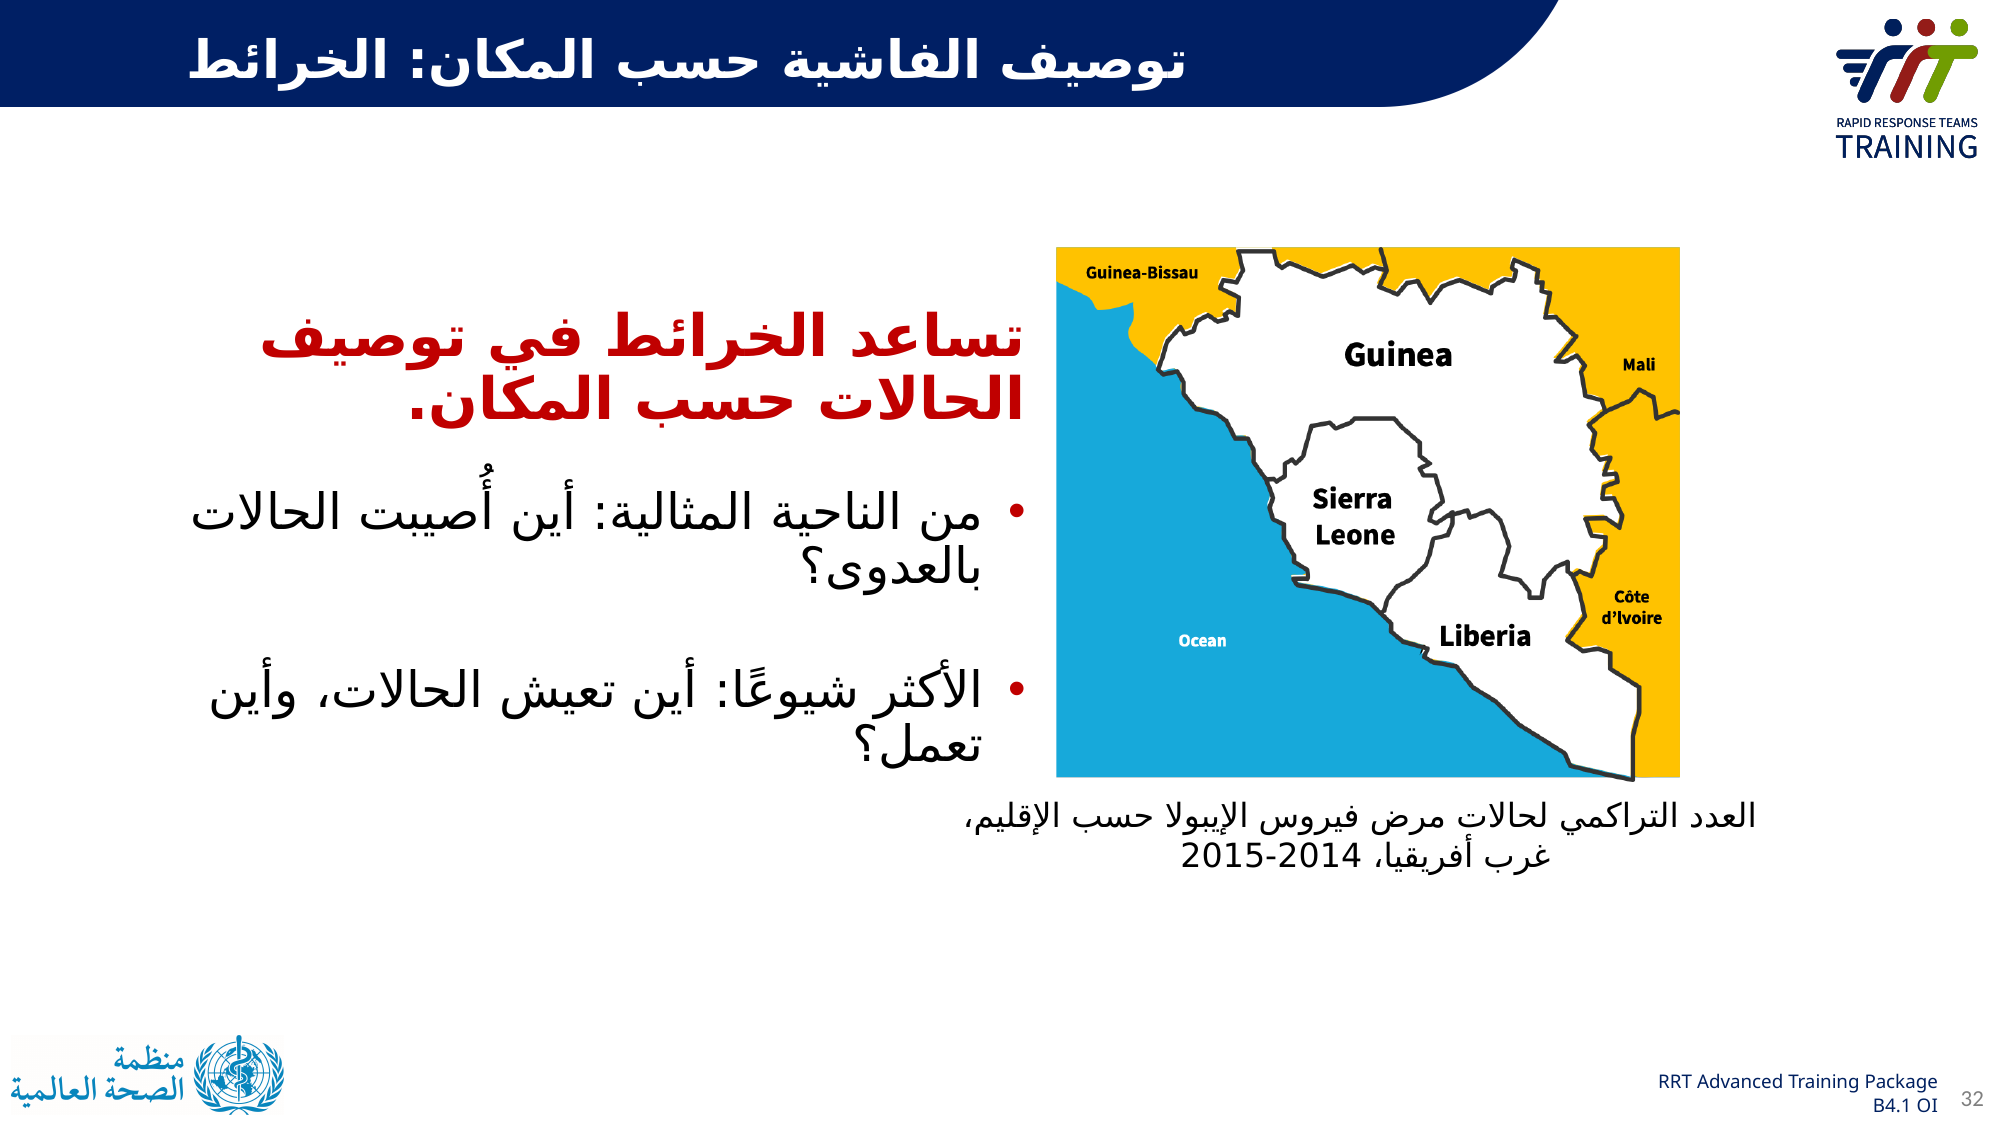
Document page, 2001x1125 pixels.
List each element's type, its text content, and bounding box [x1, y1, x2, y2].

picture [0, 0, 1583, 107]
picture [11, 1035, 284, 1115]
text_box العدد التراكمي لحالات مرض فيروس الإيبولا حسب الإقليم، غرب أفريقيا، 2014-2015 [951, 786, 1770, 882]
text_box توصيف الفاشية حسب المكان: الخرائط [24, 8, 1196, 115]
picture [1056, 247, 1680, 782]
picture [241, 1050, 247, 1059]
text_box تساعد الخرائط في توصيف الحالات حسب المكان. من الناحية المثالية: أين أُصيبت الحالات بالعدوى؟ الأكثر شيوعًا: أين تعيش الحالات، وأين تعمل؟ [133, 298, 1033, 780]
picture [1835, 19, 1978, 167]
